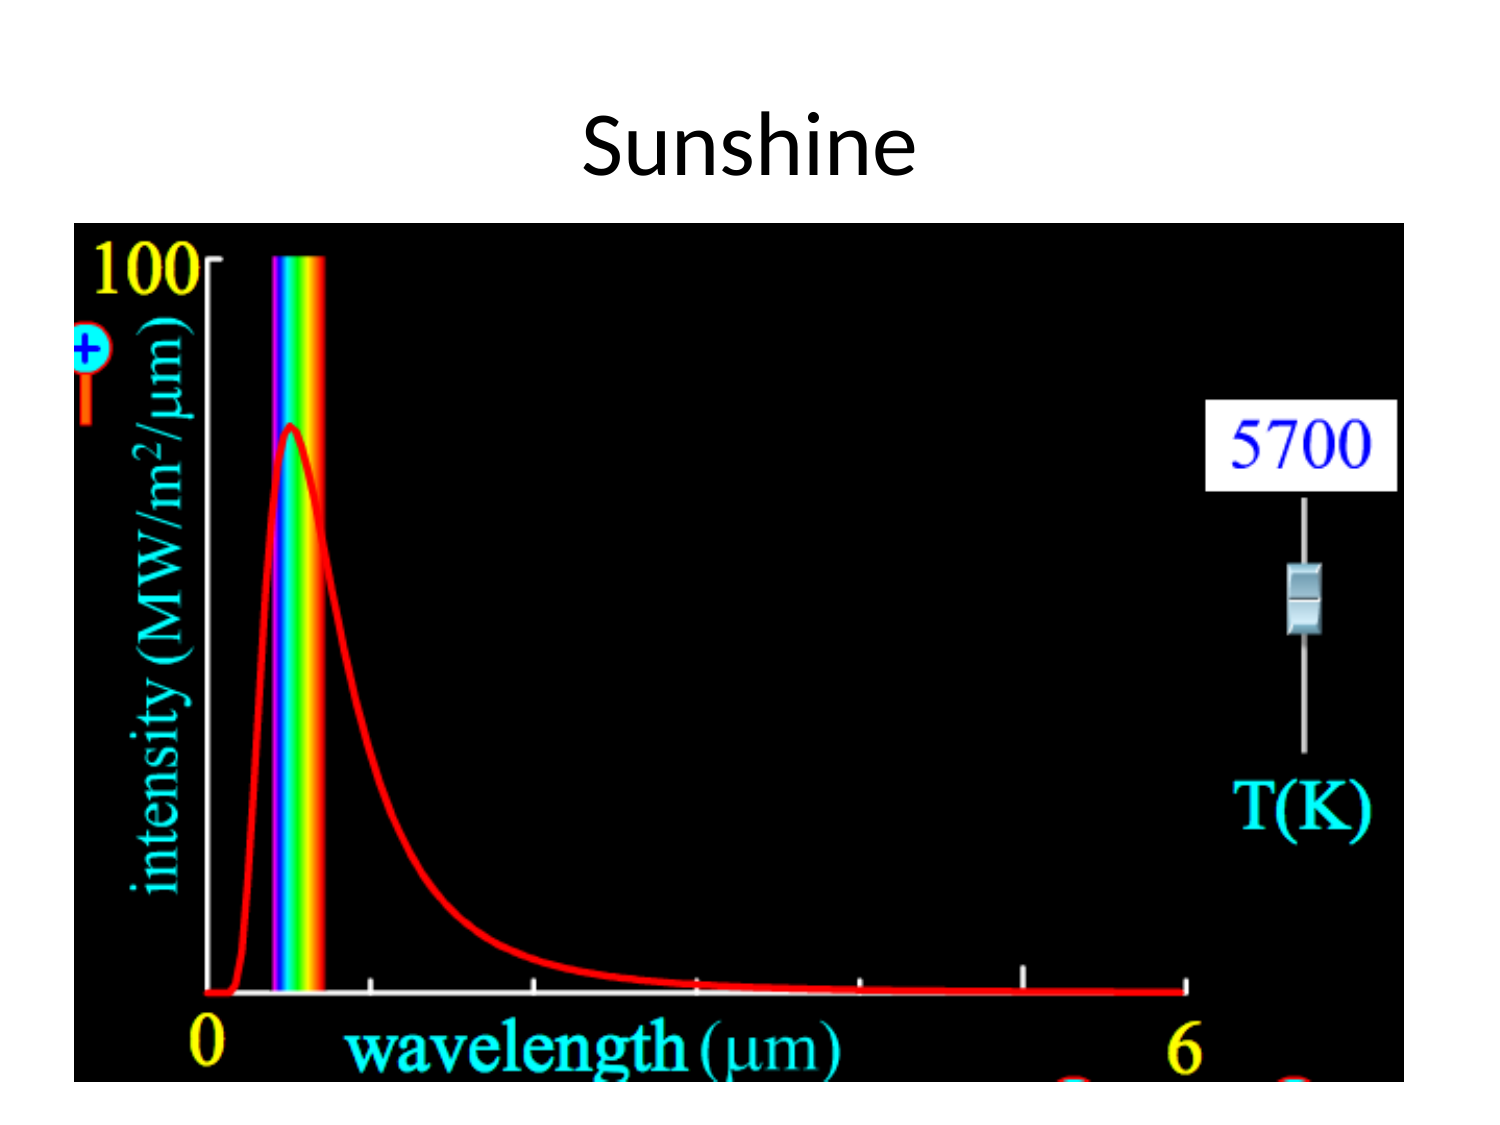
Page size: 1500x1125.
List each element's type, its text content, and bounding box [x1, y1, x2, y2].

picture [74, 223, 1404, 1083]
title Sunshine [75, 45, 1425, 233]
